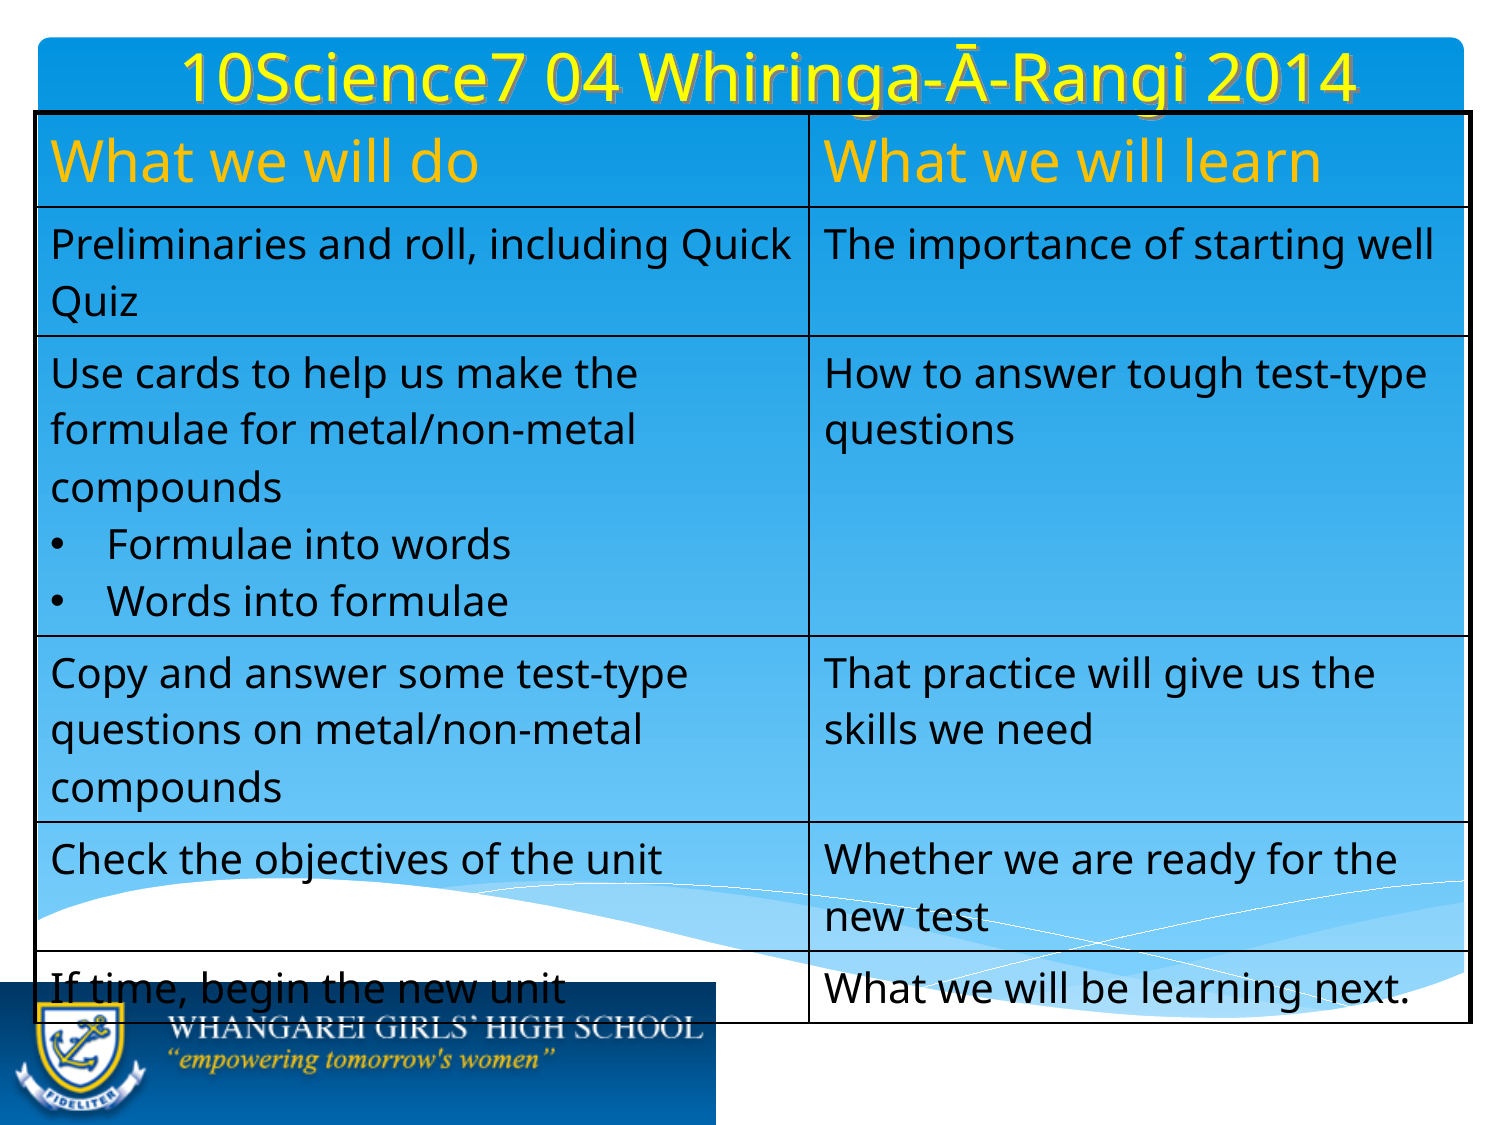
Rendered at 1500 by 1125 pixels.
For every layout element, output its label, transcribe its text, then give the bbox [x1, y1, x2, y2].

table_cell Preliminaries and roll, including Quick Quiz [37, 208, 808, 335]
table_cell If time, begin the new unit [37, 952, 808, 1022]
table_header What we will learn [810, 115, 1468, 206]
table_cell How to answer tough test-type questions [810, 337, 1468, 635]
table_cell What we will be learning next. [810, 952, 1468, 1022]
table_cell Copy and answer some test-type questions on metal/non-metal compounds [37, 637, 808, 821]
picture [0, 982, 716, 1125]
table_cell The importance of starting well [810, 208, 1468, 335]
table_cell Whether we are ready for the new test [810, 823, 1468, 950]
table_cell Check the objectives of the unit [37, 823, 808, 950]
table_cell That practice will give us the skills we need [810, 637, 1468, 821]
table_header What we will do [37, 115, 808, 206]
table_cell Use cards to help us make the formulae for metal/non-metal compounds Formulae into words Words into formulae [37, 337, 808, 635]
text_box 10Science7 04 Whiringa-Ā-Rangi 2014 [162, 24, 1375, 110]
